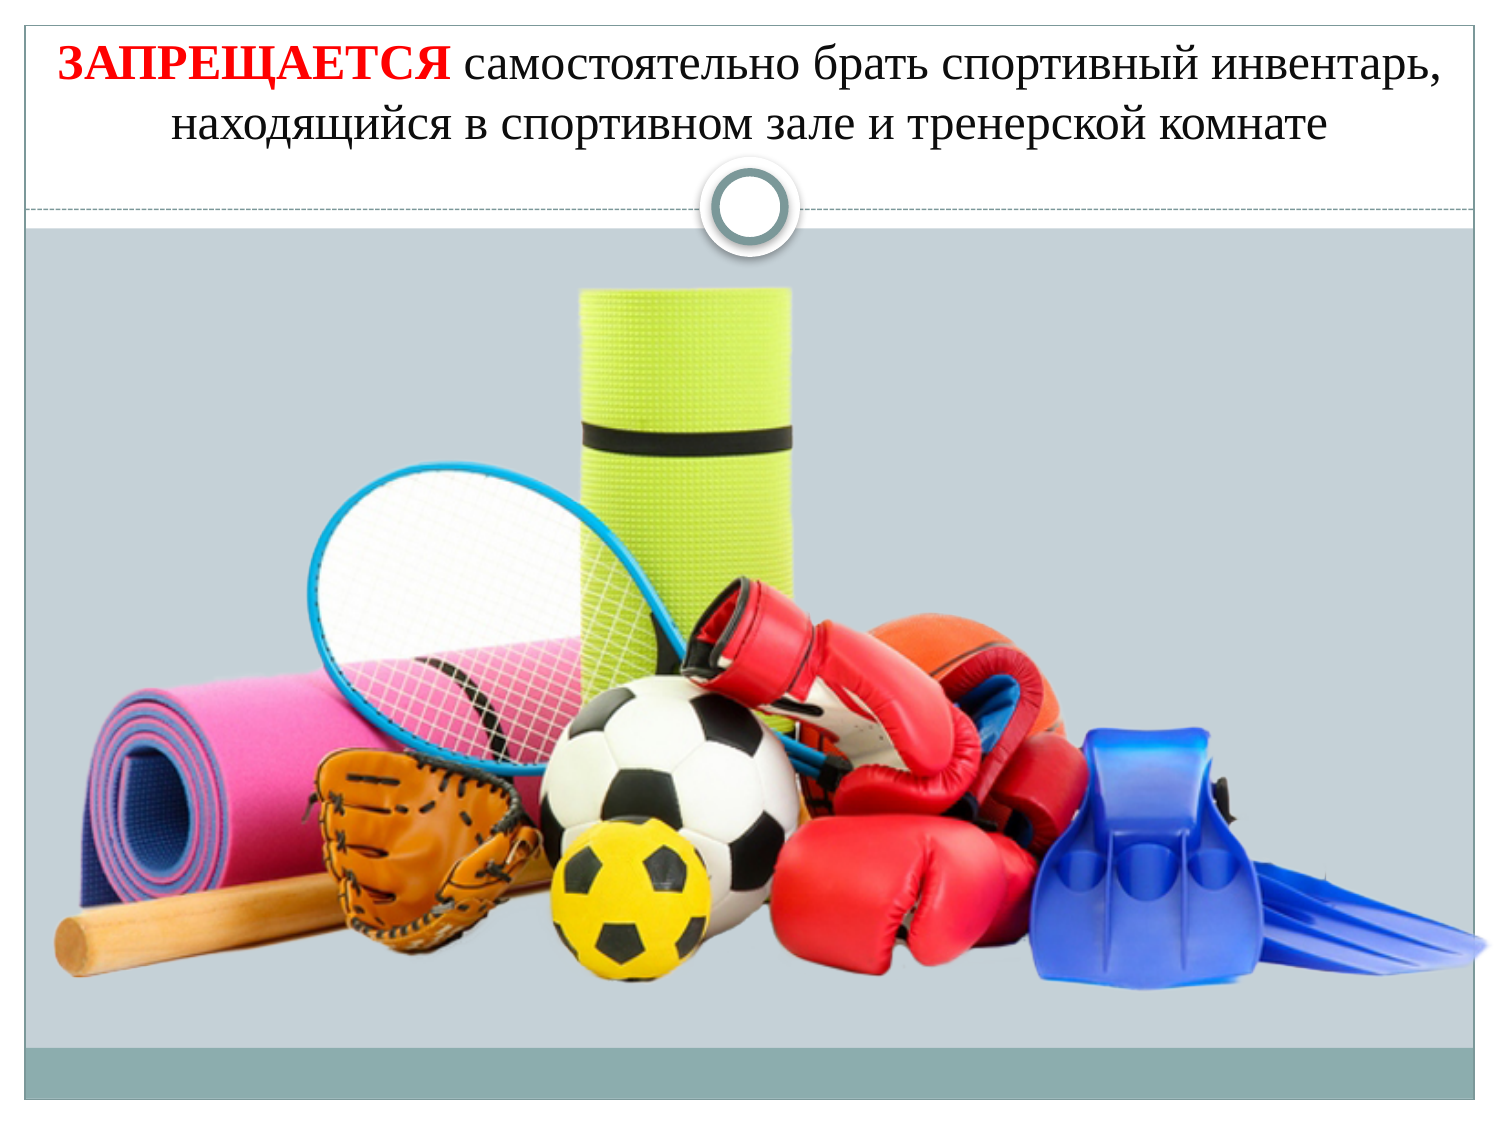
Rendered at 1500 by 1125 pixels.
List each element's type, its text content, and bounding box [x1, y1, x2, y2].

picture [41, 127, 1500, 1101]
title ЗАПРЕЩАЕТСЯ самостоятельно брать спортивный инвентарь, находящийся в спортивном зале и тренерской комнате [29, 42, 1471, 157]
